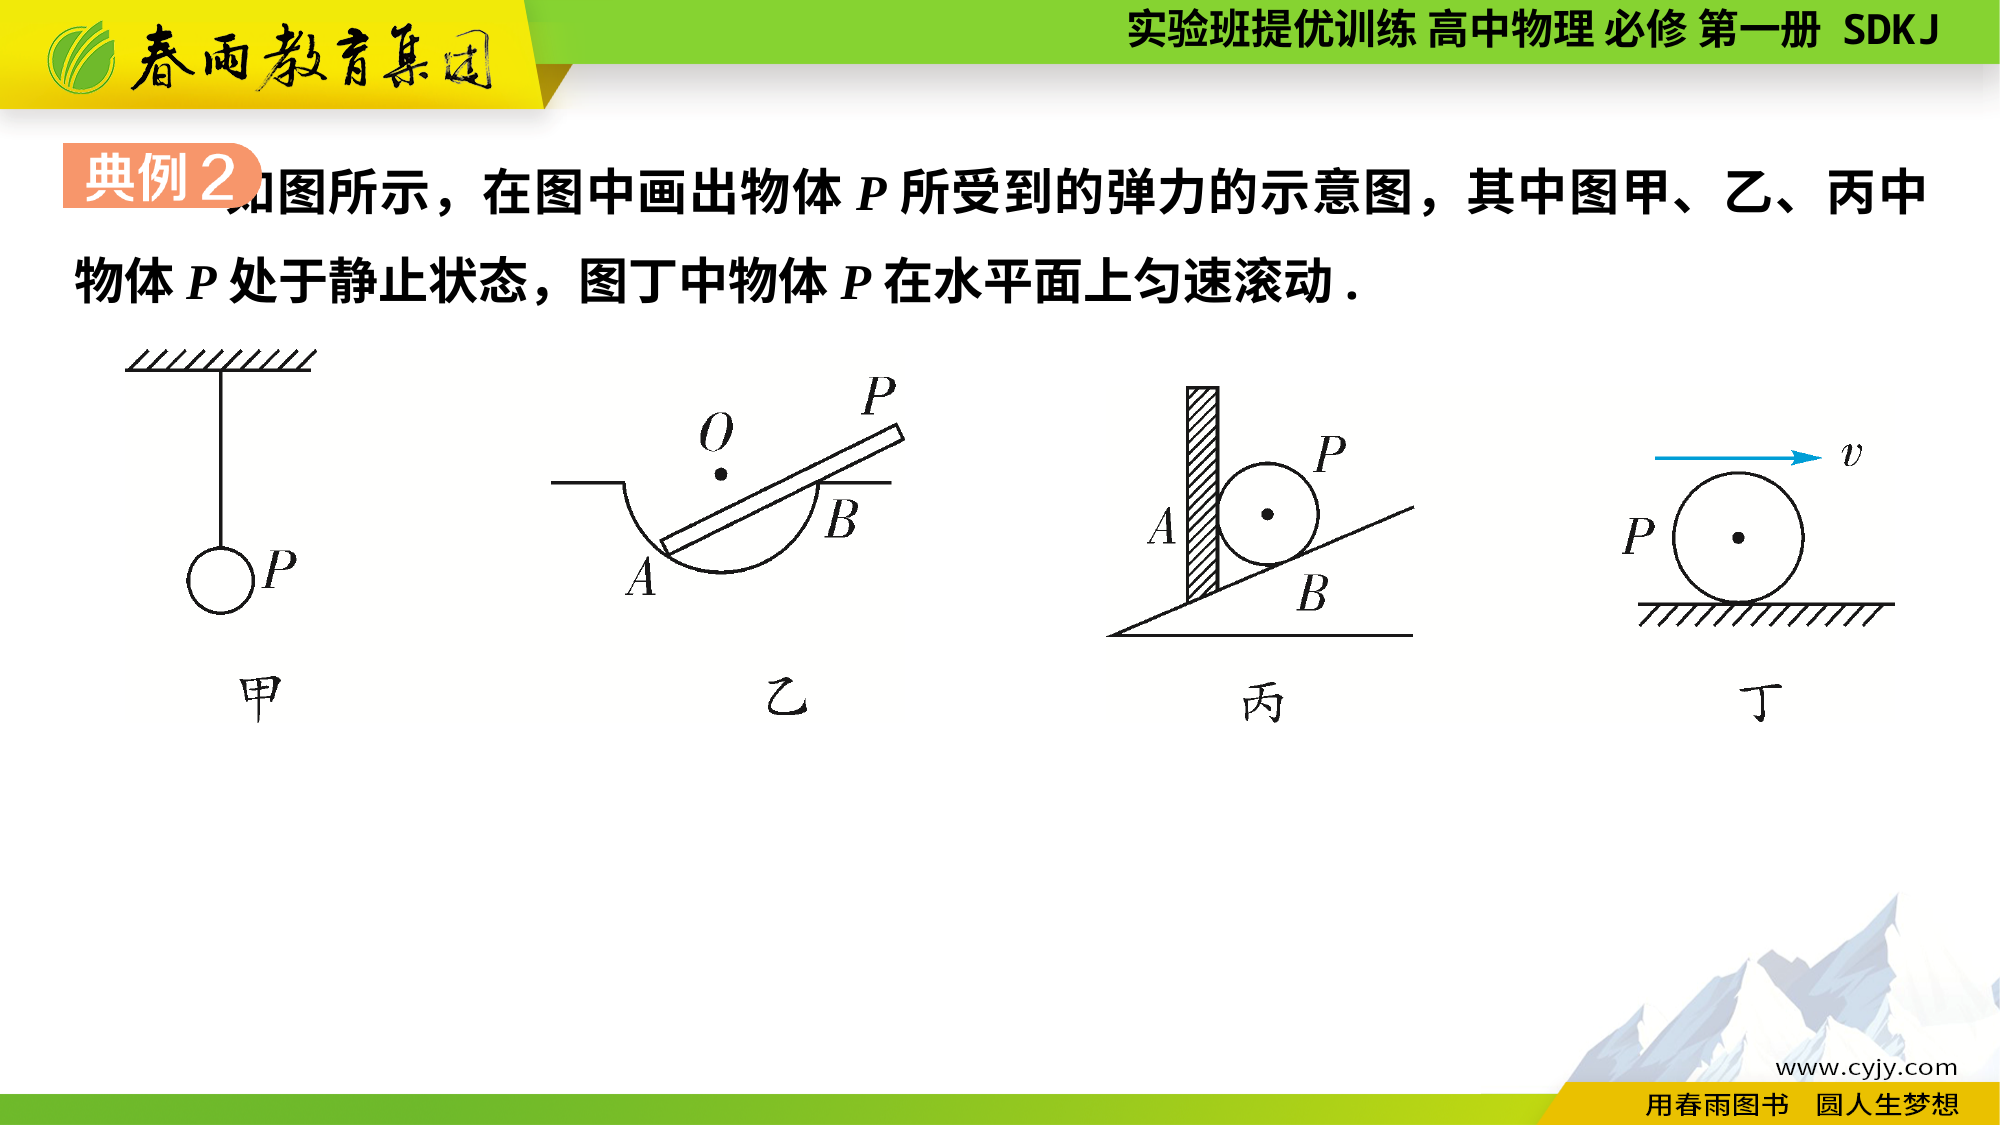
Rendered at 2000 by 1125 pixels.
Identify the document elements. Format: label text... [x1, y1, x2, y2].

list 如图所示，在图中画出物体P所受到的弹力的示意图，其中图甲、乙、丙中物体P处于静止状态，图丁中物体P在水平面上匀速滚动. [59, 122, 1944, 308]
picture [0, 0, 2000, 1125]
